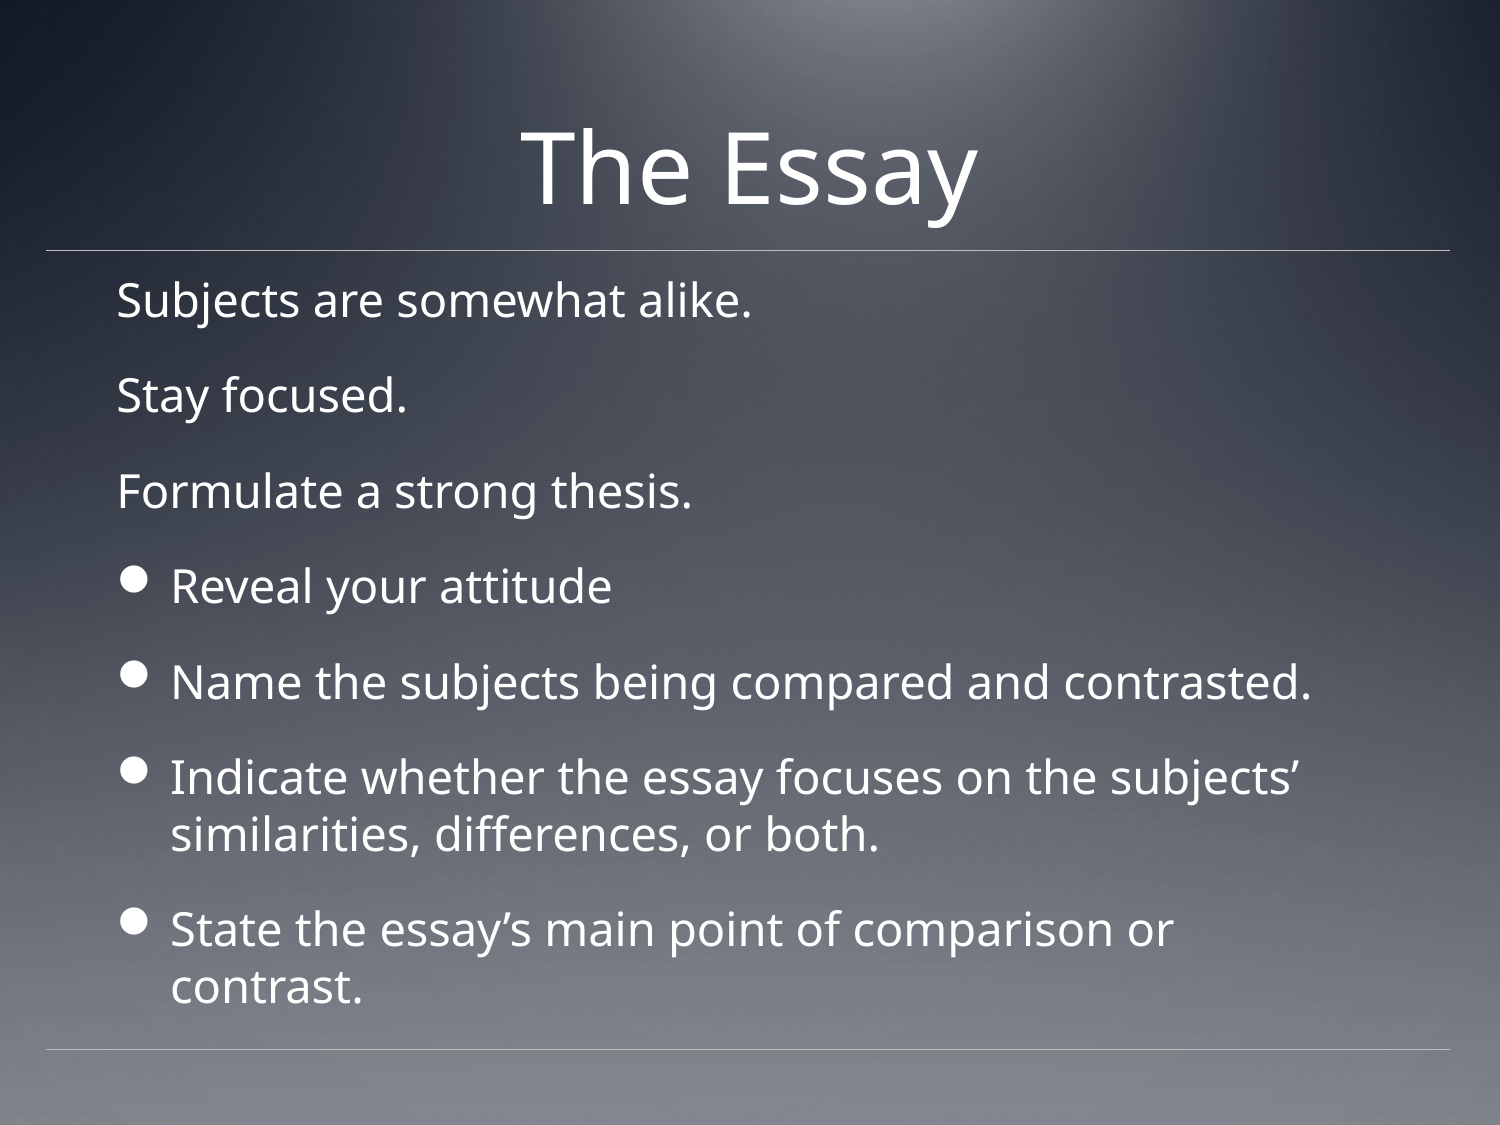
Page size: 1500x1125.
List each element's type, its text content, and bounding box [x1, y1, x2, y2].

title The Essay [105, 17, 1394, 233]
list Subjects are somewhat alike. Stay focused. Formulate a strong thesis. Reveal your attitude Name the subjects being compared and contrasted. Indicate whether the essay focuses on the subjects’ similarities, differences, or both. State the essay’s main point of comparison or contrast. [101, 262, 1394, 1024]
